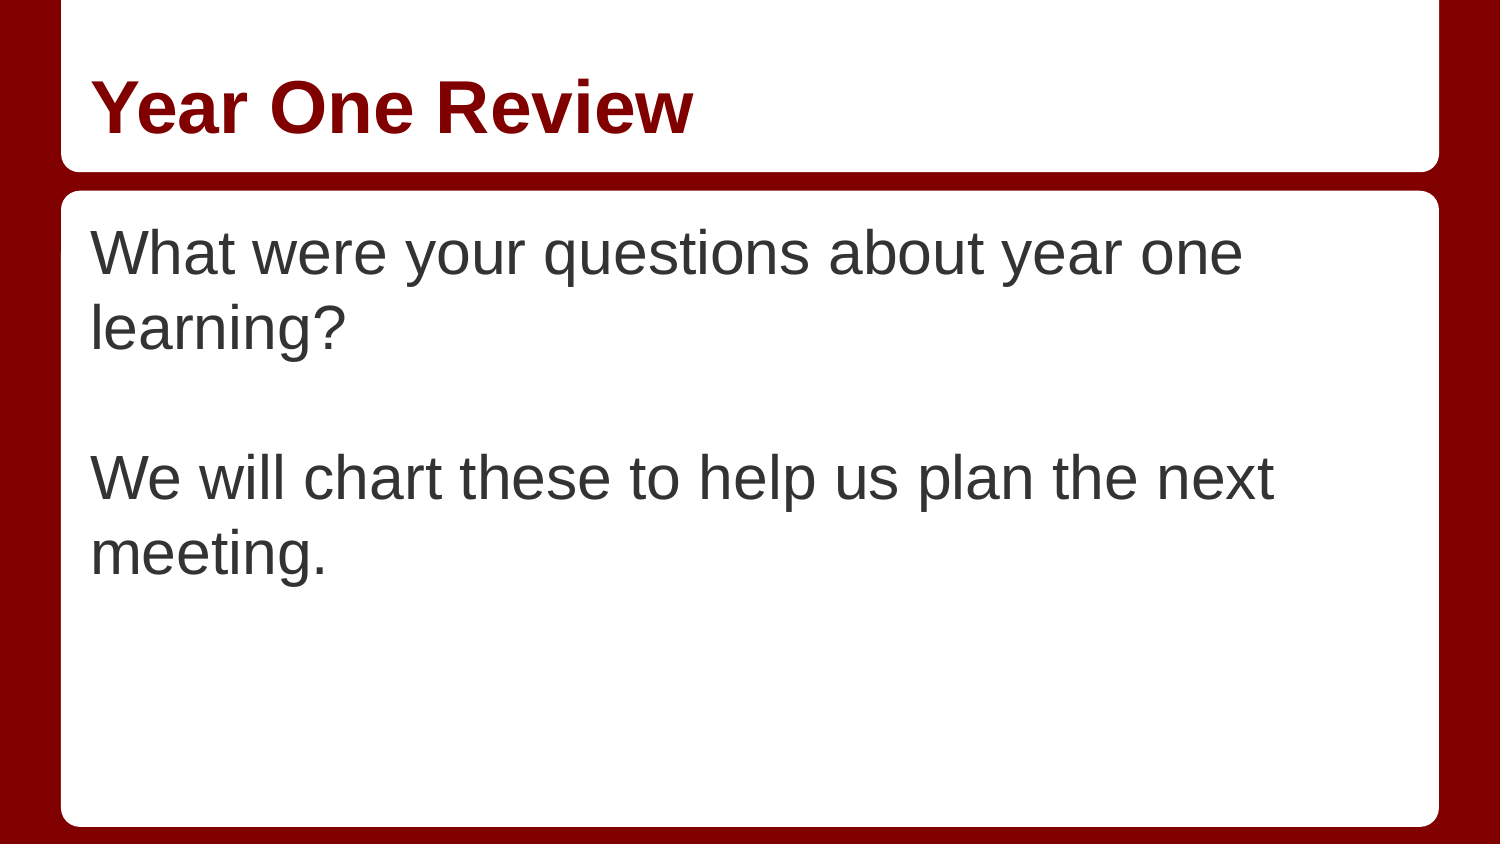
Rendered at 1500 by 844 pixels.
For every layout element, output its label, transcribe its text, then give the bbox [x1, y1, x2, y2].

title Year One Review [75, 0, 1425, 164]
list What were your questions about year one learning? We will chart these to help us plan the next meeting. [75, 196, 1425, 702]
